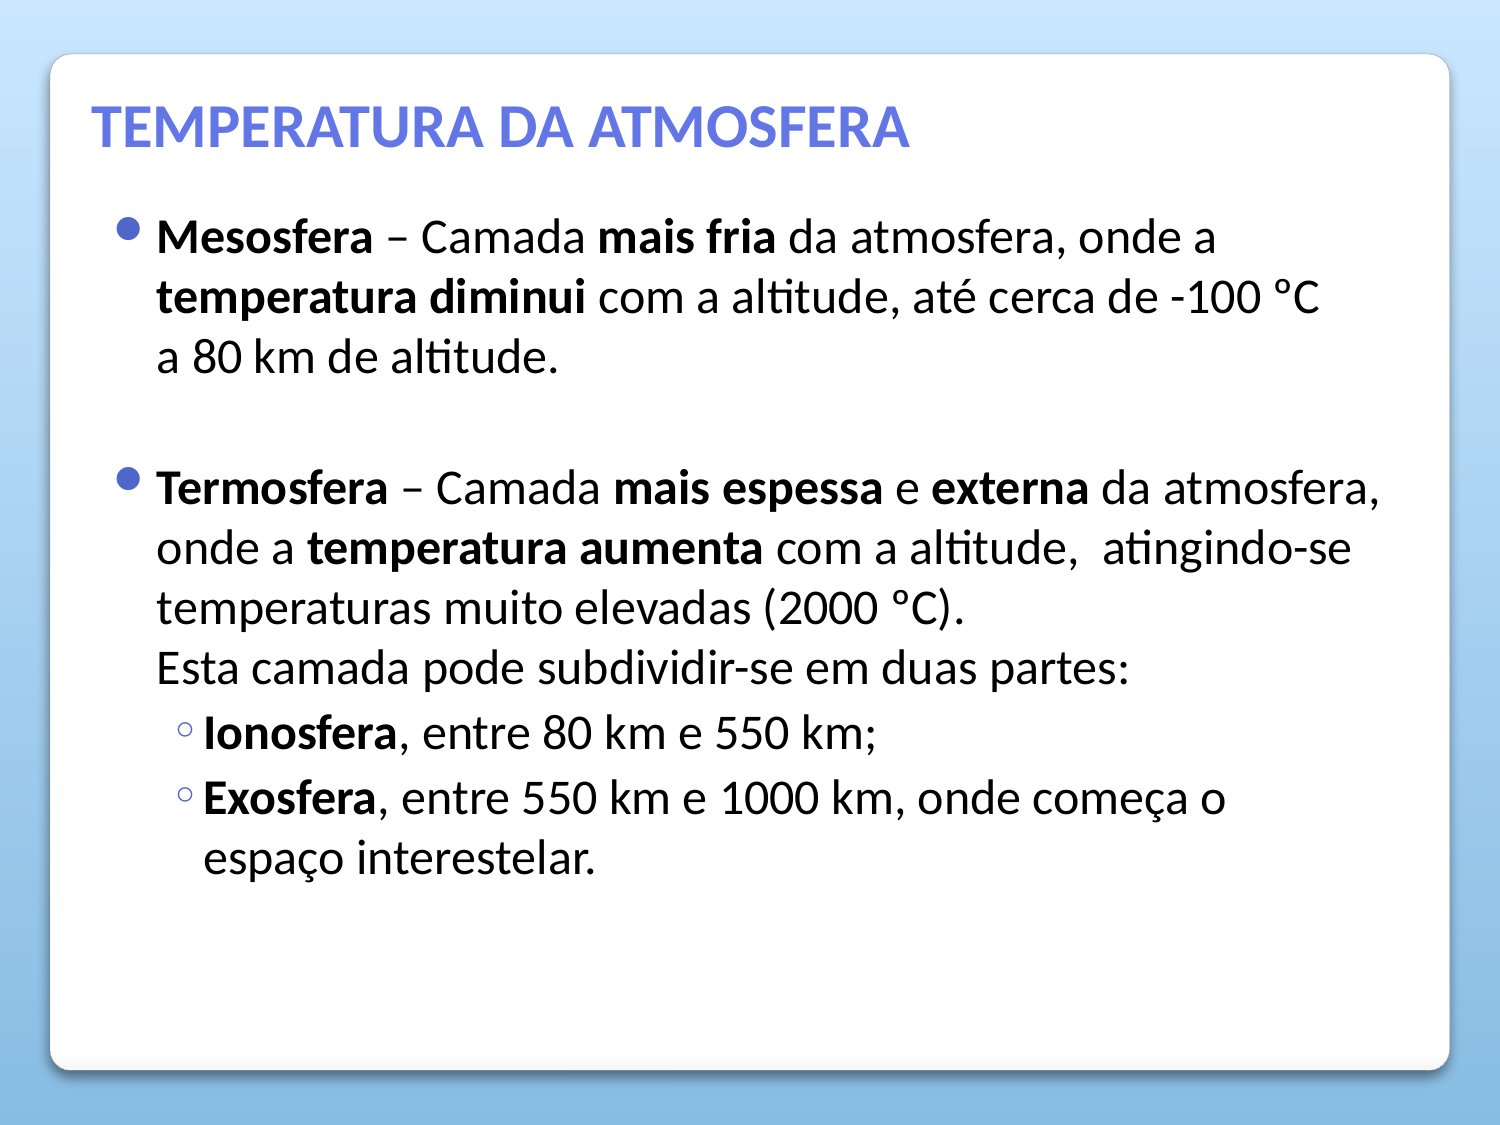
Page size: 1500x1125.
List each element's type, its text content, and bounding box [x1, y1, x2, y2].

text_box Mesosfera – Camada mais fria da atmosfera, onde a temperatura diminui com a altitude, até cerca de -100 ºC a 80 km de altitude. Termosfera – Camada mais espessa e externa da atmosfera, onde a temperatura aumenta com a altitude, atingindo-se temperaturas muito elevadas (2000 ºC). Esta camada pode subdividir-se em duas partes: Ionosfera, entre 80 km e 550 km; Exosfera, entre 550 km e 1000 km, onde começa o espaço interestelar. [98, 196, 1424, 1017]
text_box temperatura da atmosfera [76, 78, 1412, 173]
